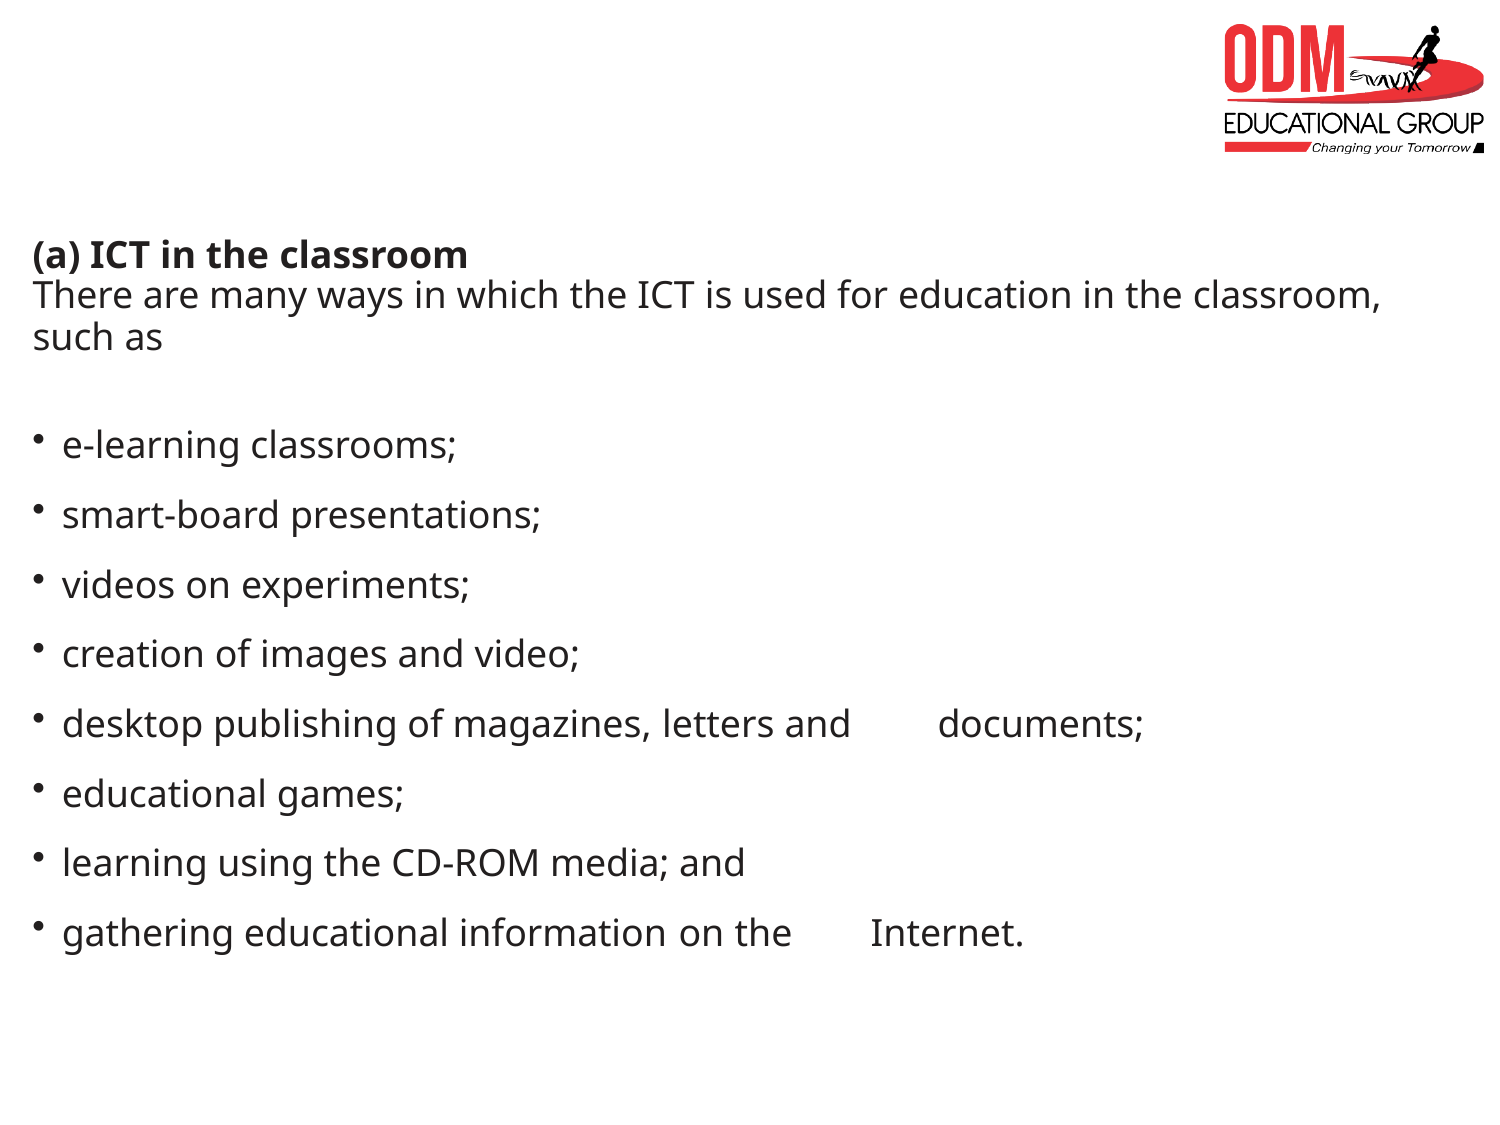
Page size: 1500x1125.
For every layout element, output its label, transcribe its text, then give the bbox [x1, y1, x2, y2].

text_box [1224, 24, 1484, 154]
text_box (a) ICT in the classroom There are many ways in which the ICT is used for education in the classroom, such as e-learning classrooms; smart-board presentations; videos on experiments; creation of images and video; desktop publishing of magazines, letters and documents; educational games; learning using the CD-ROM media; and gathering educational information on the Internet. [30, 228, 1465, 954]
